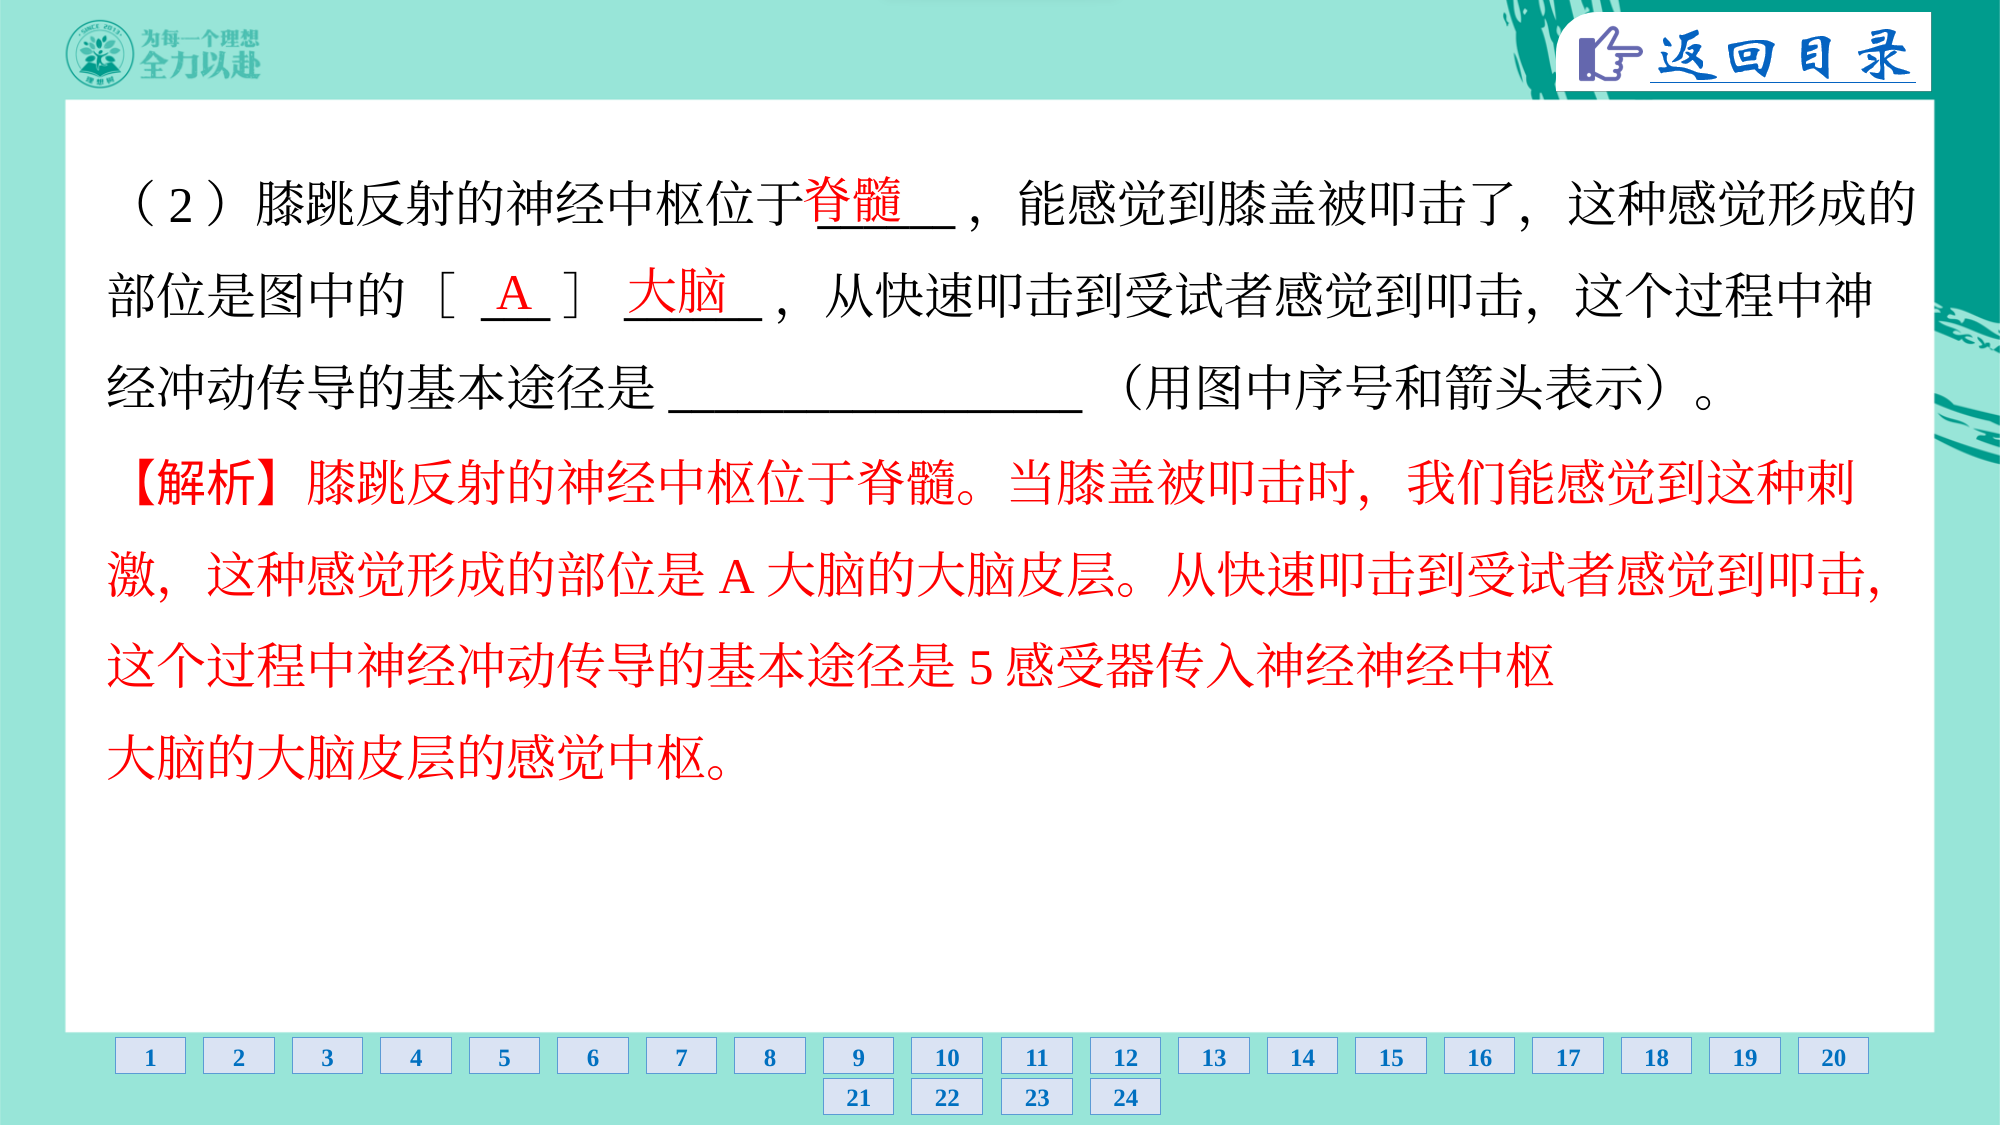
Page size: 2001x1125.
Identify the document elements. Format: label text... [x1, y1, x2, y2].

text_box 大脑 [609, 228, 746, 320]
text_box A [477, 228, 551, 320]
text_box （2）膝跳反射的神经中枢位于______，能感觉到膝盖被叩击了，这种感觉形成的 部位是图中的［ ___］______，从快速叩击到受试者感觉到叩击，这个过程中神 经冲动传导的基本途径是__________________（用图中序号和箭头表示）。 [106, 141, 1895, 416]
picture [0, 0, 2000, 1125]
text_box 脊髓 [784, 136, 921, 228]
